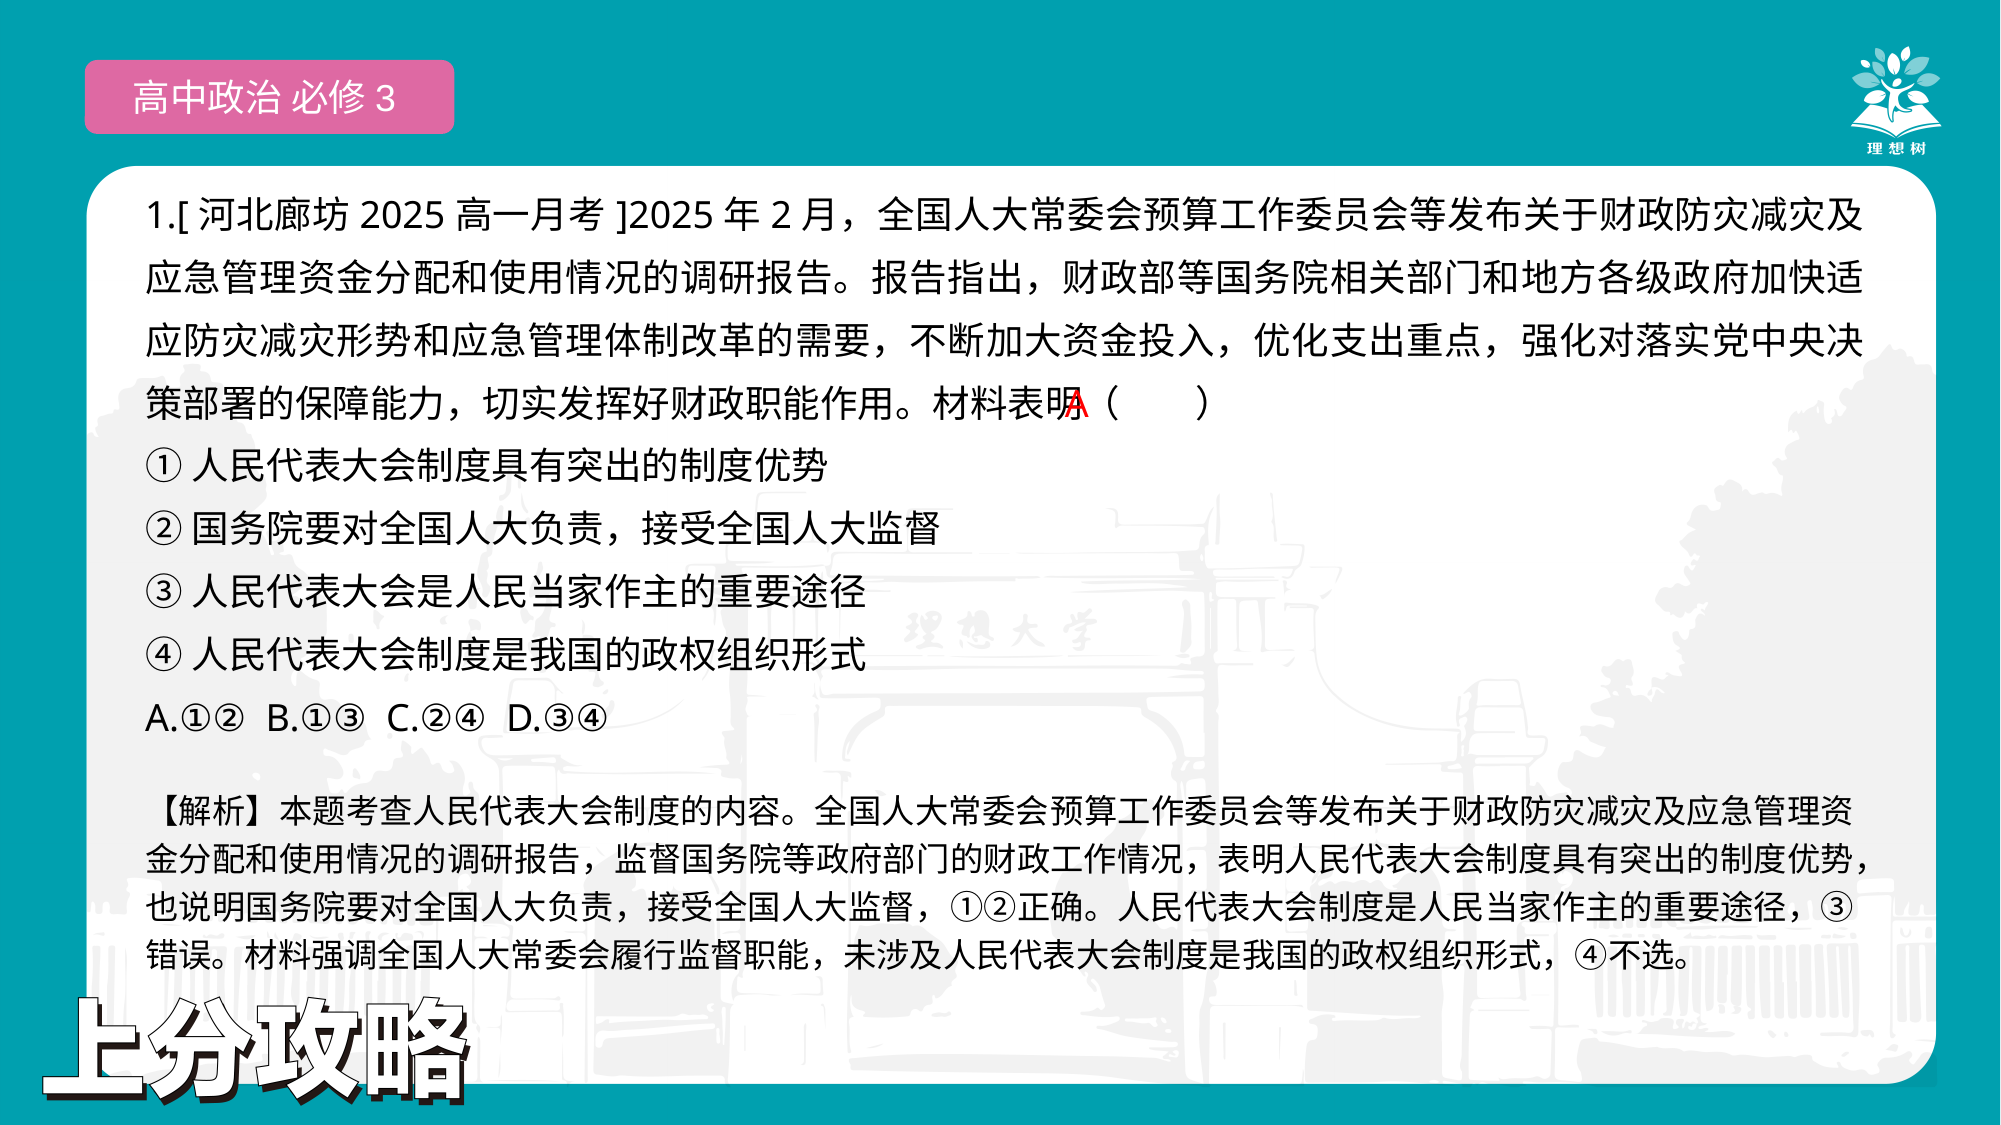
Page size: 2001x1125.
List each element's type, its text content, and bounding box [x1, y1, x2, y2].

text_box A [1040, 350, 1158, 433]
text_box 1.[河北廊坊2025高一月考]2025年2月，全国人大常委会预算工作委员会等发布关于财政防灾减灾及应急管理资金分配和使用情况的调研报告。报告指出，财政部等国务院相关部门和地方各级政府加快适应防灾减灾形势和应急管理体制改革的需要，不断加大资金投入，优化支出重点，强化对落实党中央决策部署的保障能力，切实发挥好财政职能作用。材料表明（ ） ①人民代表大会制度具有突出的制度优势 ②国务院要对全国人大负责，接受全国人大监督 ③人民代表大会是人民当家作主的重要途径 ④人民代表大会制度是我国的政权组织形式 A.①② B.①③ C.②④ D.③④ [130, 165, 1880, 747]
text_box 高中政治 必修3 [83, 58, 456, 135]
text_box 【解析】本题考查人民代表大会制度的内容。全国人大常委会预算工作委员会等发布关于财政防灾减灾及应急管理资金分配和使用情况的调研报告，监督国务院等政府部门的财政工作情况，表明人民代表大会制度具有突出的制度优势，也说明国务院要对全国人大负责，接受全国人大监督，①②正确。人民代表大会制度是人民当家作主的重要途径，③错误。材料强调全国人大常委会履行监督职能，未涉及人民代表大会制度是我国的政权组织形式，④不选。 [130, 775, 1869, 982]
picture [0, 0, 2001, 1125]
